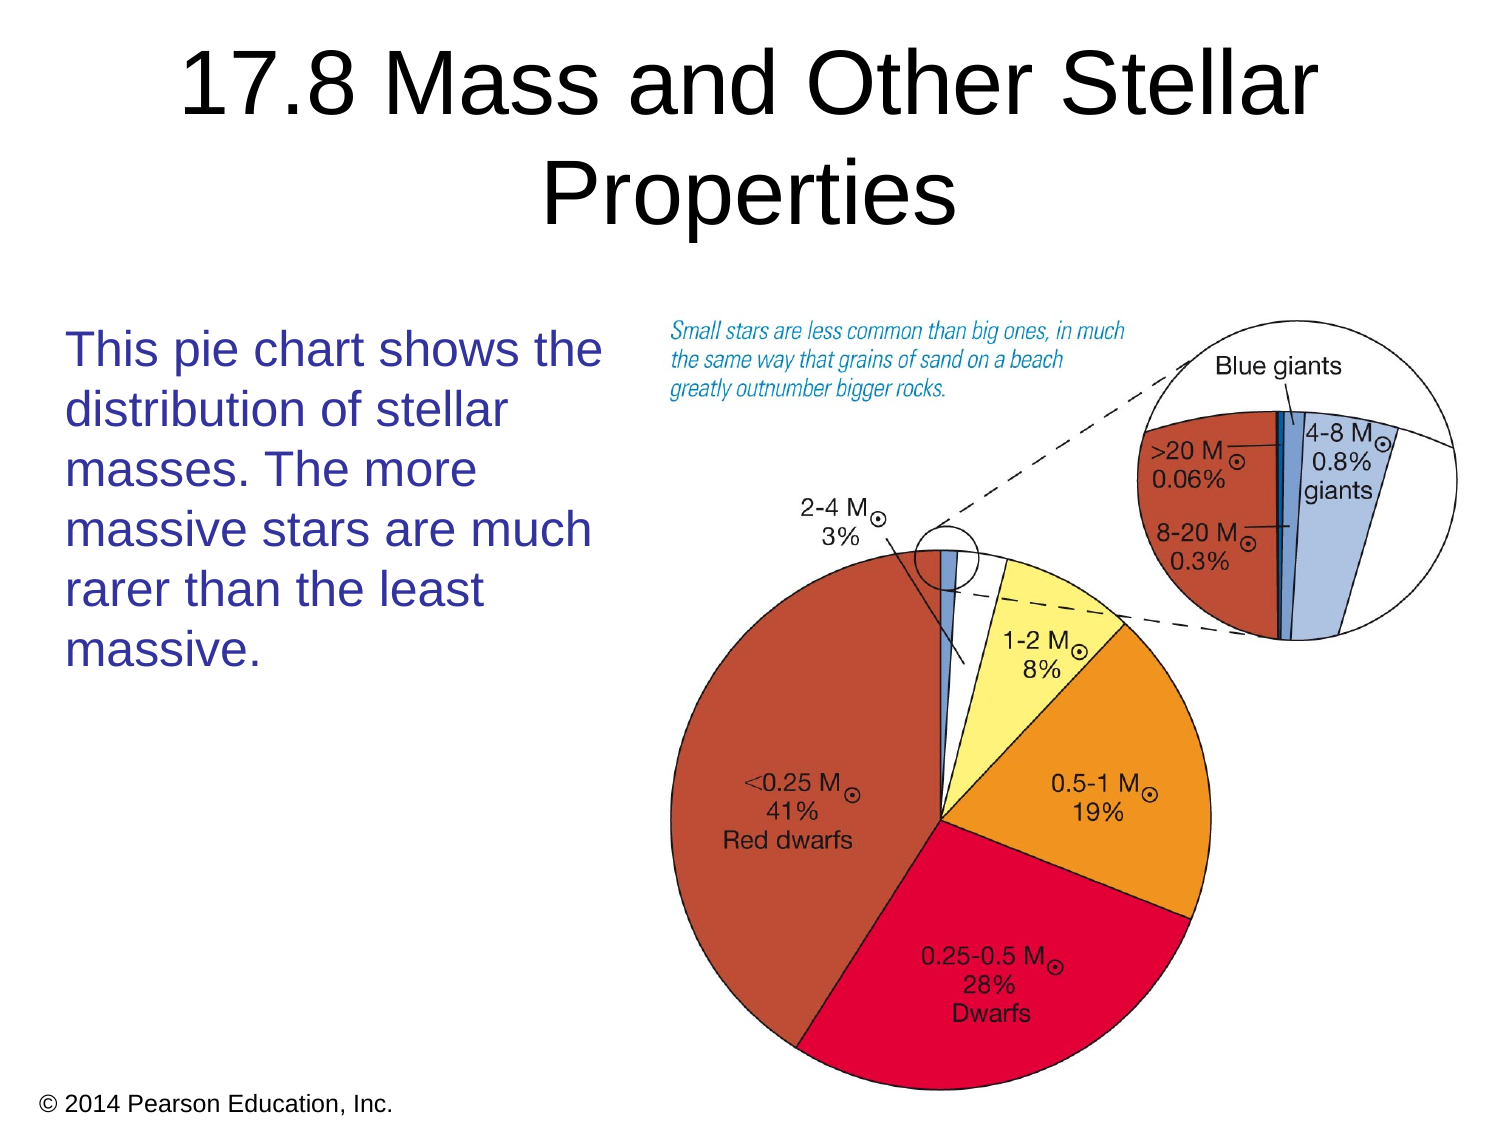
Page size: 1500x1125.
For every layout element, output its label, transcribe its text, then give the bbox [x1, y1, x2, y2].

picture [662, 312, 1465, 1092]
text_box This pie chart shows the distribution of stellar masses. The more massive stars are much rarer than the least massive. [49, 309, 650, 685]
title 17.8 Mass and Other Stellar Properties [75, 26, 1425, 239]
